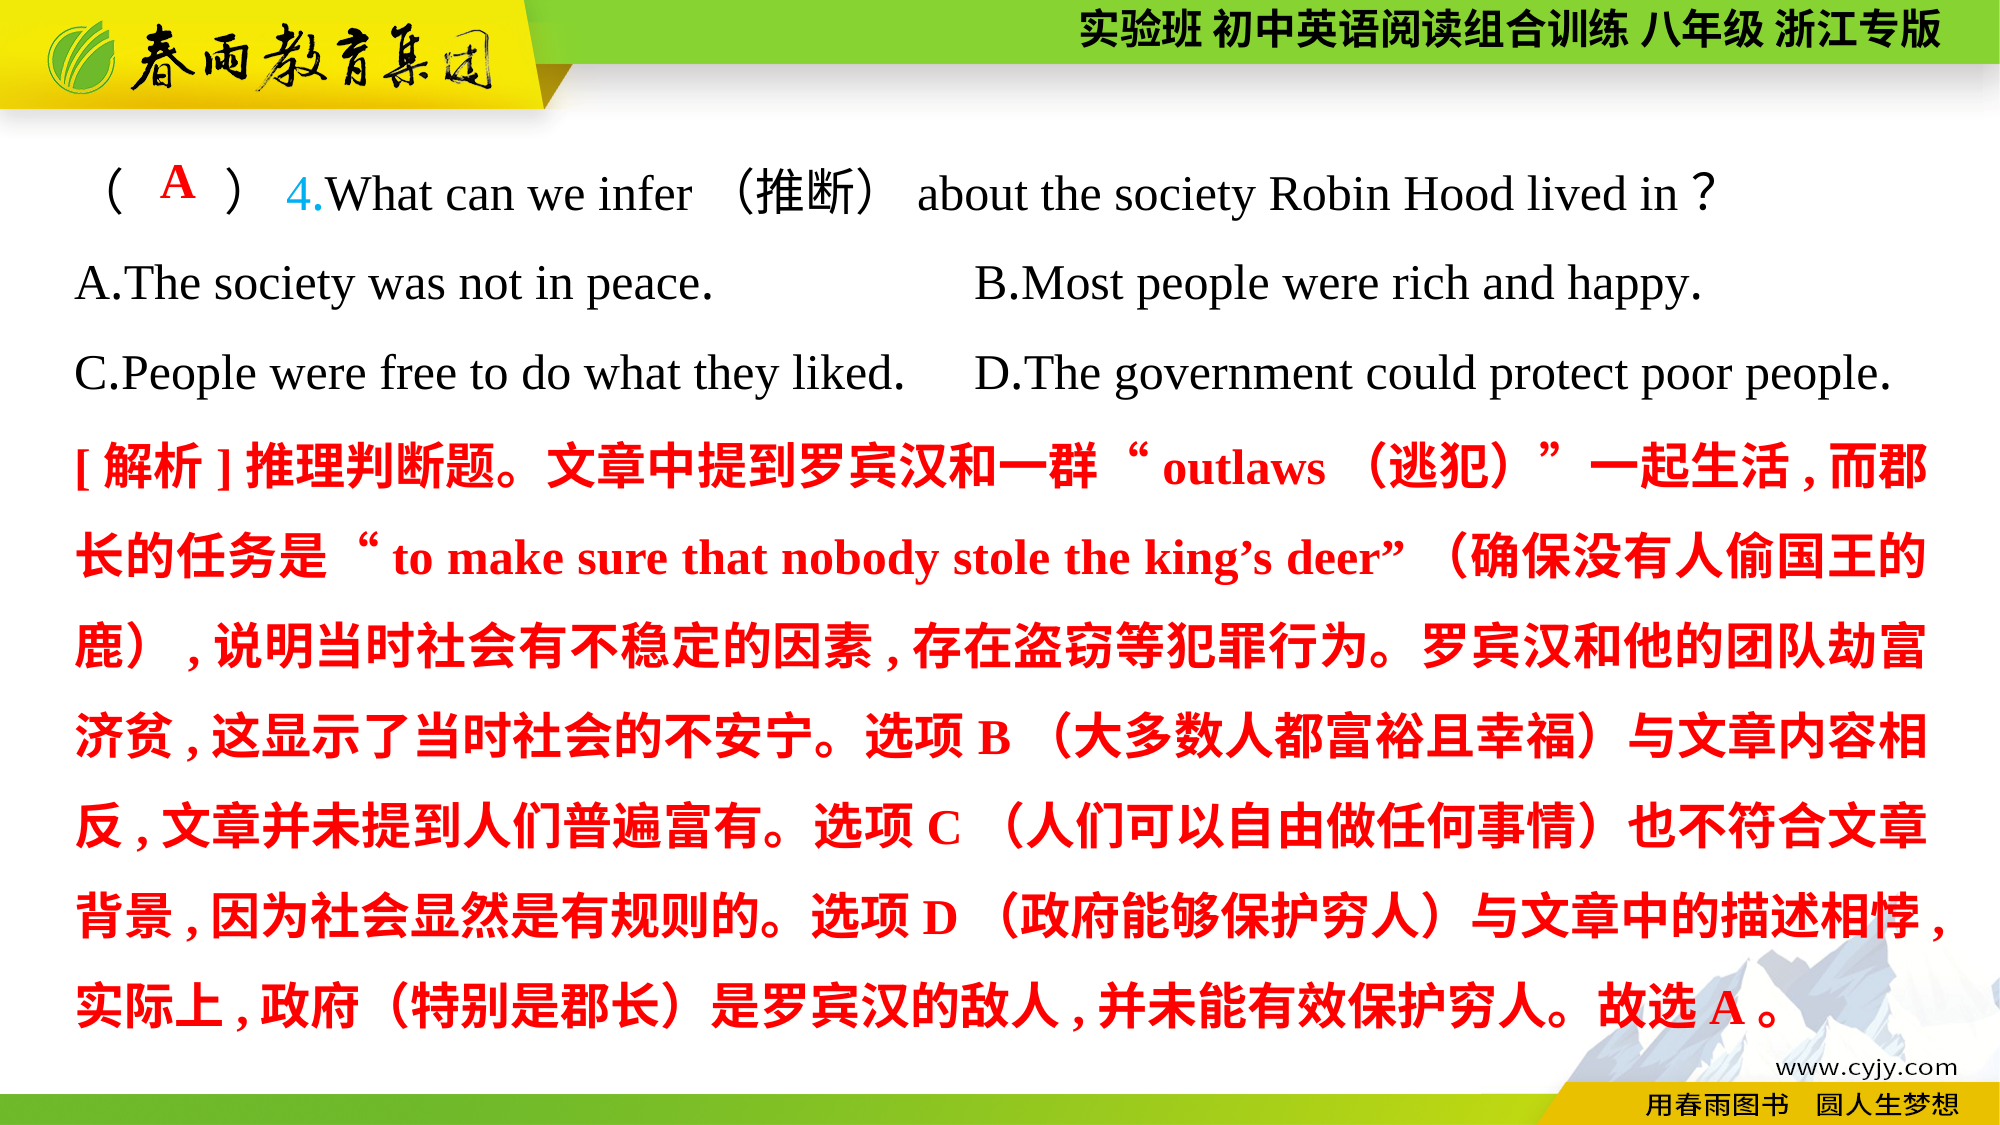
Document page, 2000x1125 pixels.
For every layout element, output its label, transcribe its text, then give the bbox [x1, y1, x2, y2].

list （ ）4.What can we infer（推断）about the society Robin Hood lived in？ A.The society was not in peace. B.Most people were rich and happy. C.People were free to do what they liked. D.The government could protect poor people. [59, 122, 1944, 411]
picture [0, 0, 2000, 1125]
text_box [解析]推理判断题。文章中提到罗宾汉和一群“outlaws（逃犯）”一起生活,而郡长的任务是“to make sure that nobody stole the king’s deer”（确保没有人偷国王的鹿）,说明当时社会有不稳定的因素,存在盗窃等犯罪行为。罗宾汉和他的团队劫富济贫,这显示了当时社会的不安宁。选项B（大多数人都富裕且幸福）与文章内容相反,文章并未提到人们普遍富有。选项C（人们可以自由做任何事情）也不符合文章背景,因为社会显然是有规则的。选项D（政府能够保护穷人）与文章中的描述相悖,实际上,政府（特别是郡长）是罗宾汉的敌人,并未能有效保护穷人。故选A。 [59, 411, 1944, 1043]
text_box A [145, 141, 212, 216]
